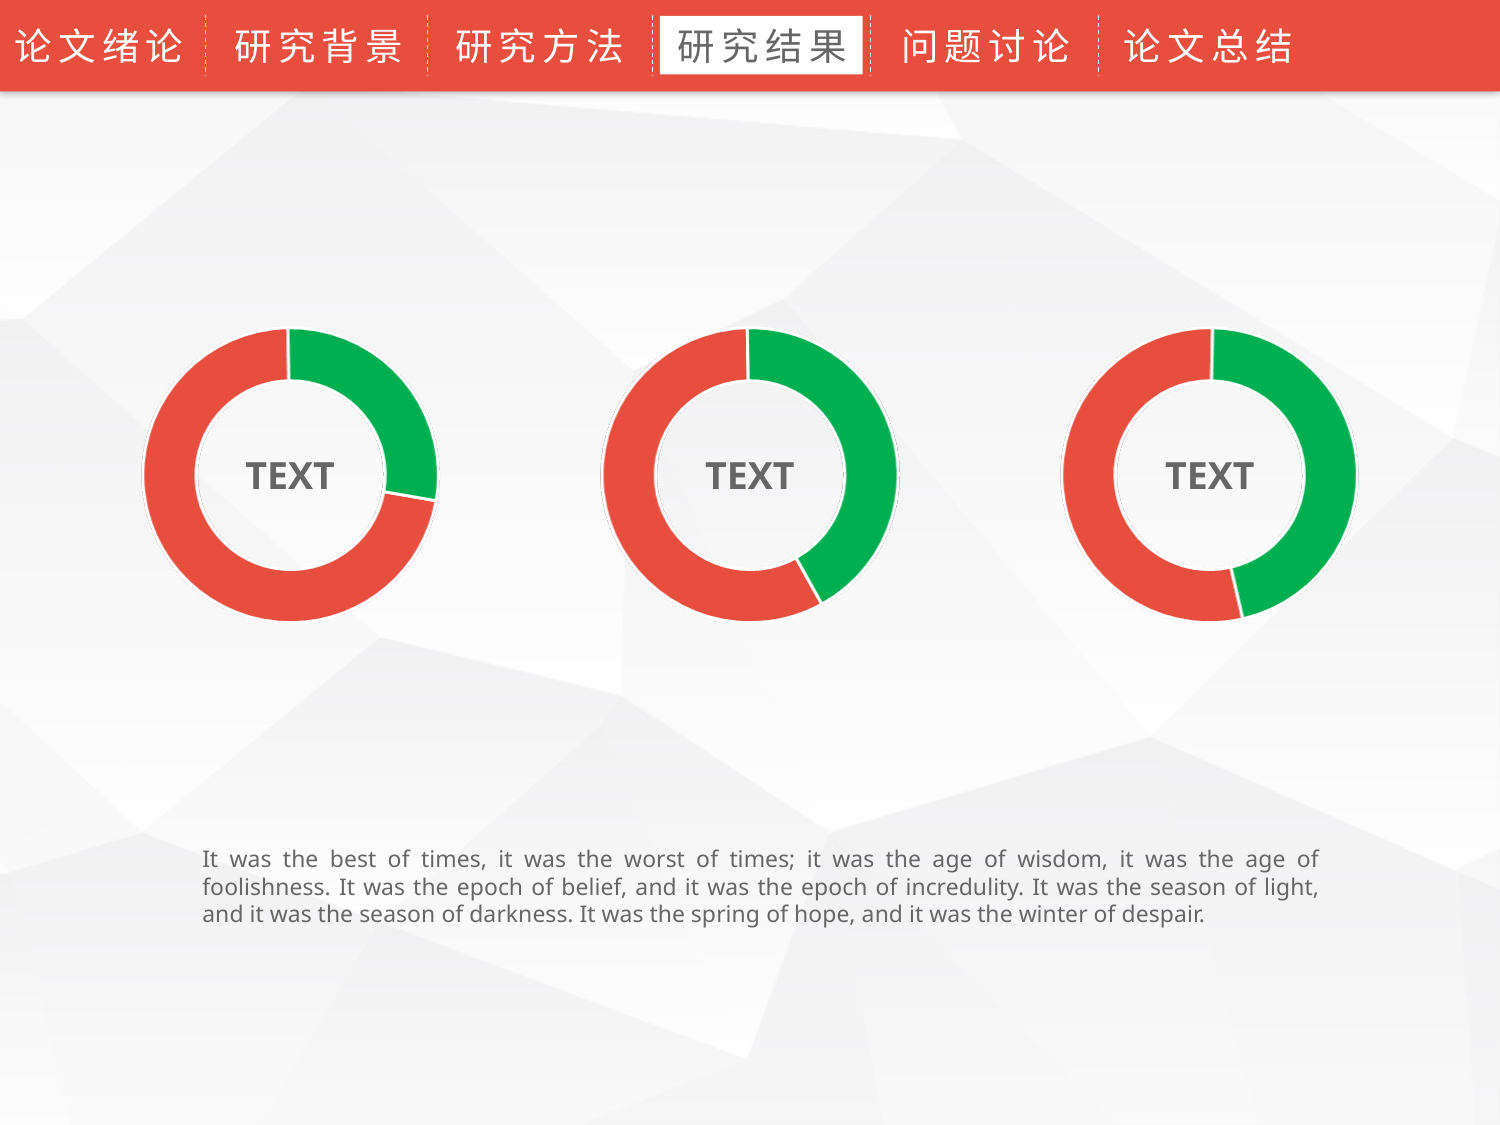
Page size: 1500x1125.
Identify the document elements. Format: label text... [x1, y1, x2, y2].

text_box 论文绪论 [0, 15, 211, 76]
text_box 问题讨论 [886, 15, 1098, 76]
text_box [0, 0, 1500, 92]
text_box 研究背景 [214, 15, 423, 76]
text_box [659, 15, 663, 75]
text_box 研究方法 [440, 15, 652, 76]
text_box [26, 296, 485, 654]
text_box 论文总结 [1109, 15, 1322, 76]
text_box 研究结果 [871, 15, 876, 76]
picture [0, 92, 1500, 1125]
text_box It was the best of times, it was the worst of times; it was the age of wisdom, it was the age of foolishness. It was the epoch of belief, and it was the epoch of incredulity. It was the season of light, and it was the season of darkness. It was the spring of hope, and it was the winter of despair. [187, 837, 1336, 935]
text_box 研究结果 [663, 15, 870, 76]
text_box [485, 296, 945, 654]
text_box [945, 296, 1474, 654]
